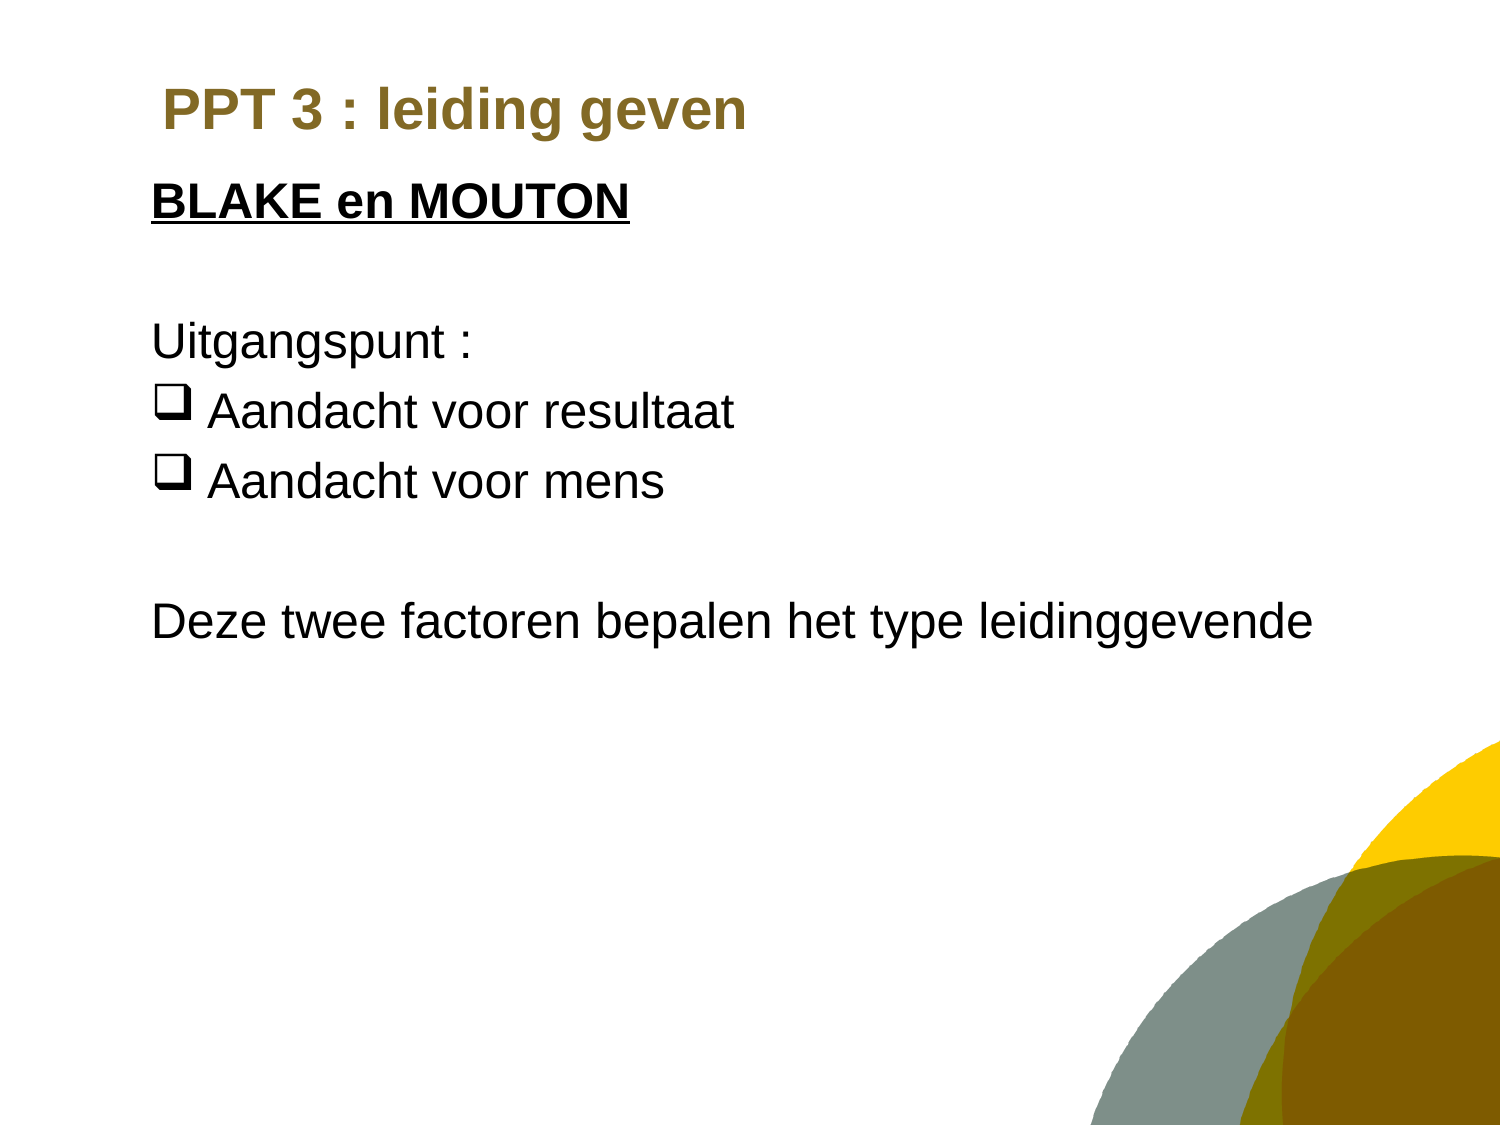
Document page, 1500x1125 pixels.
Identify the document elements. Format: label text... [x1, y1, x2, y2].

list BLAKE en MOUTON Uitgangspunt : Aandacht voor resultaat Aandacht voor mens Deze twee factoren bepalen het type leidinggevende [135, 160, 1402, 994]
picture [66, 727, 1500, 1125]
title PPT 3 : leiding geven [147, 54, 1414, 149]
